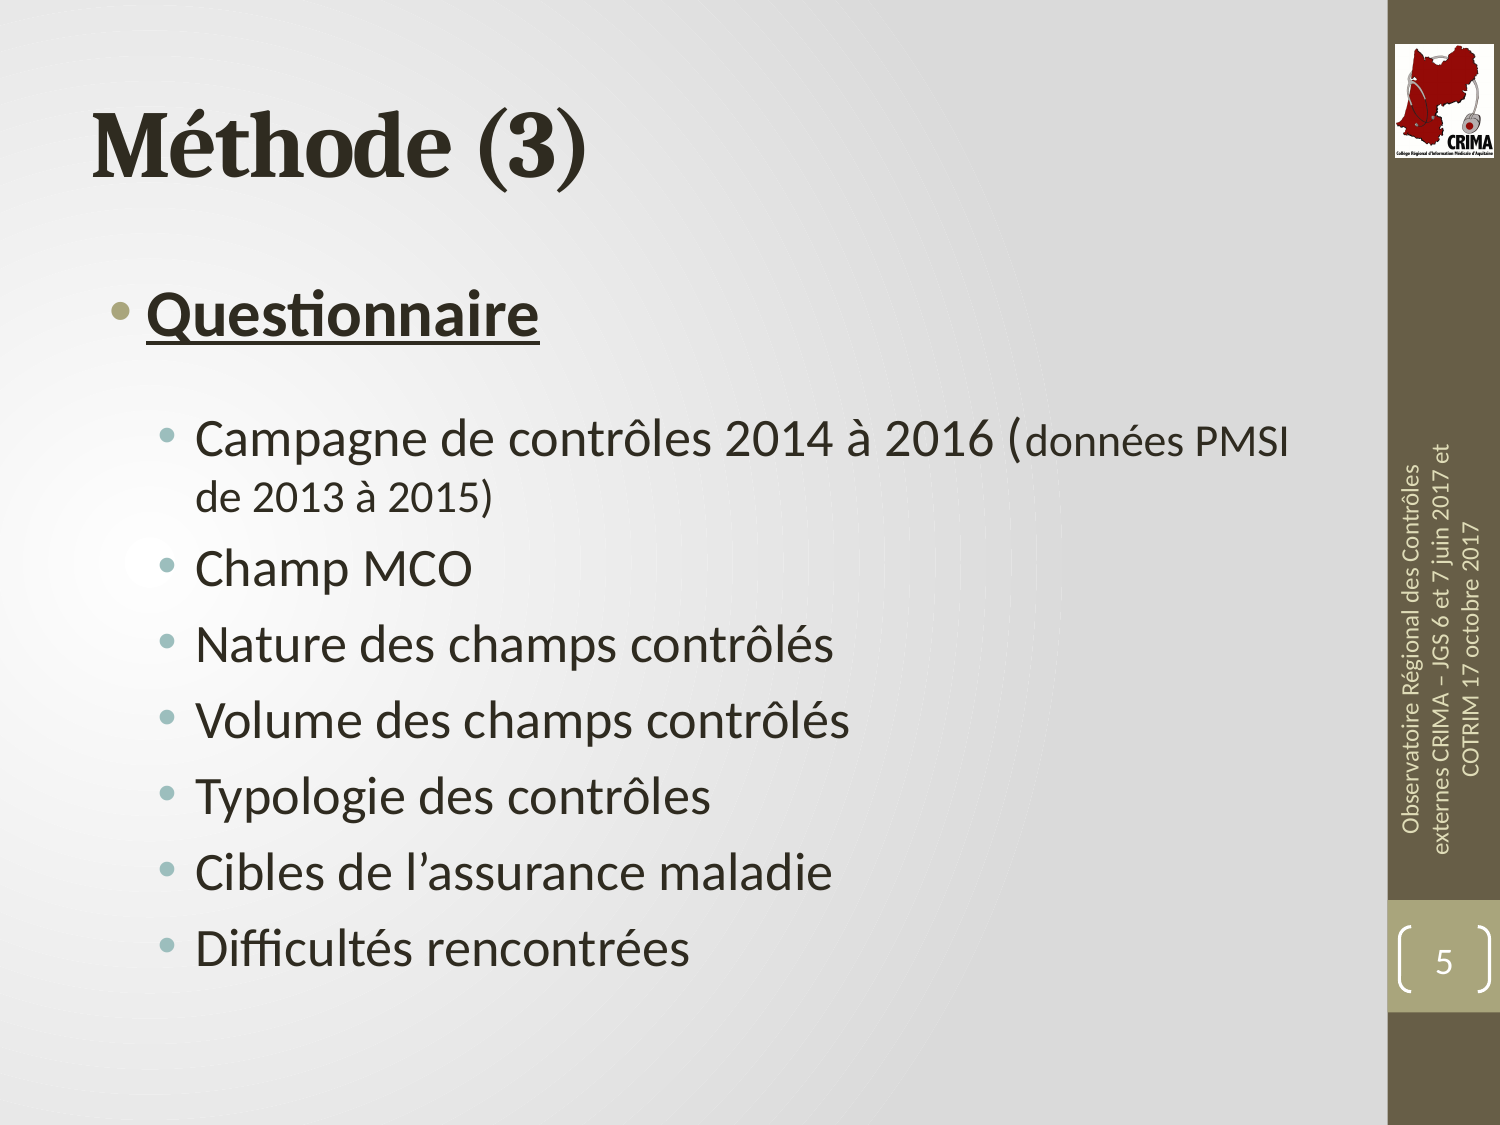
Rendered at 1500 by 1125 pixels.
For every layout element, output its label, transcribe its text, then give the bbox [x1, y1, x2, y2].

text_box [1399, 383, 1490, 889]
list Questionnaire Campagne de contrôles 2014 à 2016 (données PMSI de 2013 à 2015) Champ MCO Nature des champs contrôlés Volume des champs contrôlés Typologie des contrôles Cibles de l’assurance maladie Difficultés rencontrées [75, 262, 1325, 1050]
footer Observatoire Régional des Contrôles externes CRIMA – JGS 6 et 7 juin 2017 et COTRIM 17 octobre 2017 [1408, 411, 1469, 889]
title Méthode (3) [75, 45, 1325, 233]
picture [1395, 44, 1494, 158]
slide_number 5 [1397, 925, 1492, 994]
